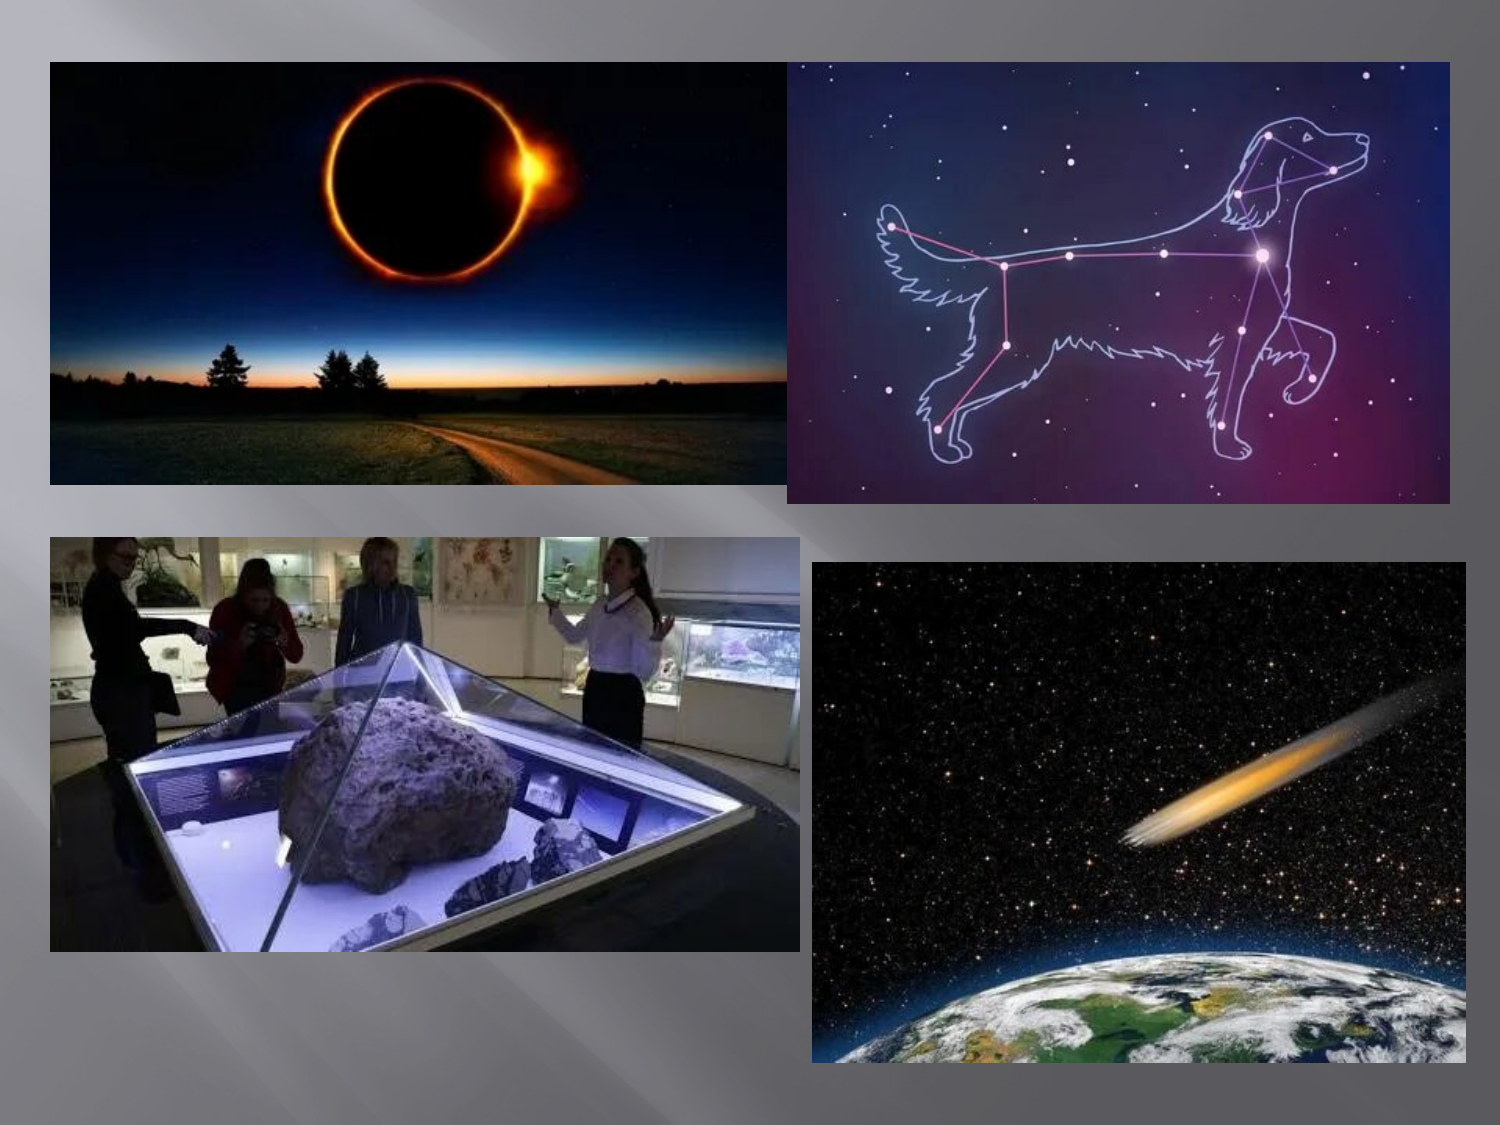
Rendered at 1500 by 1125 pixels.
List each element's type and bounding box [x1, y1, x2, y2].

picture [49, 537, 801, 952]
picture [49, 62, 1450, 505]
picture [812, 562, 1466, 1063]
